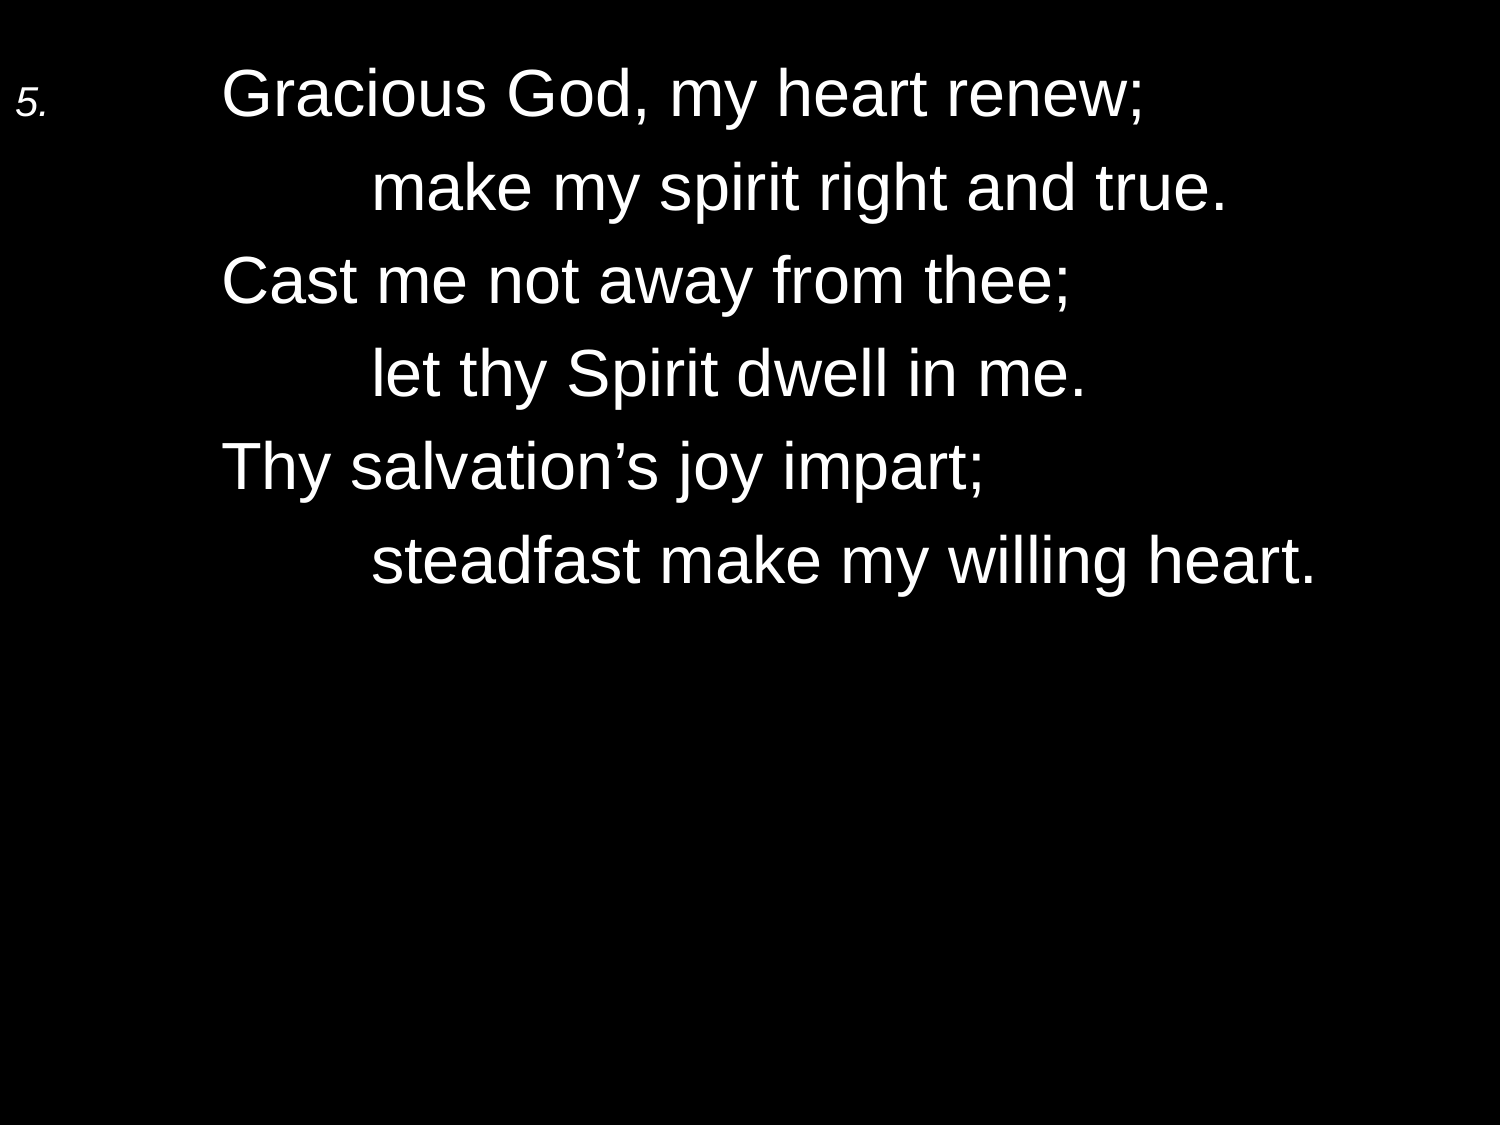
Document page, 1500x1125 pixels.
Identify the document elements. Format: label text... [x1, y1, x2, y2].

list 5. Gracious God, my heart renew; make my spirit right and true. Cast me not away from thee; let thy Spirit dwell in me. Thy salvation’s joy impart; steadfast make my willing heart. [0, 42, 1500, 1047]
